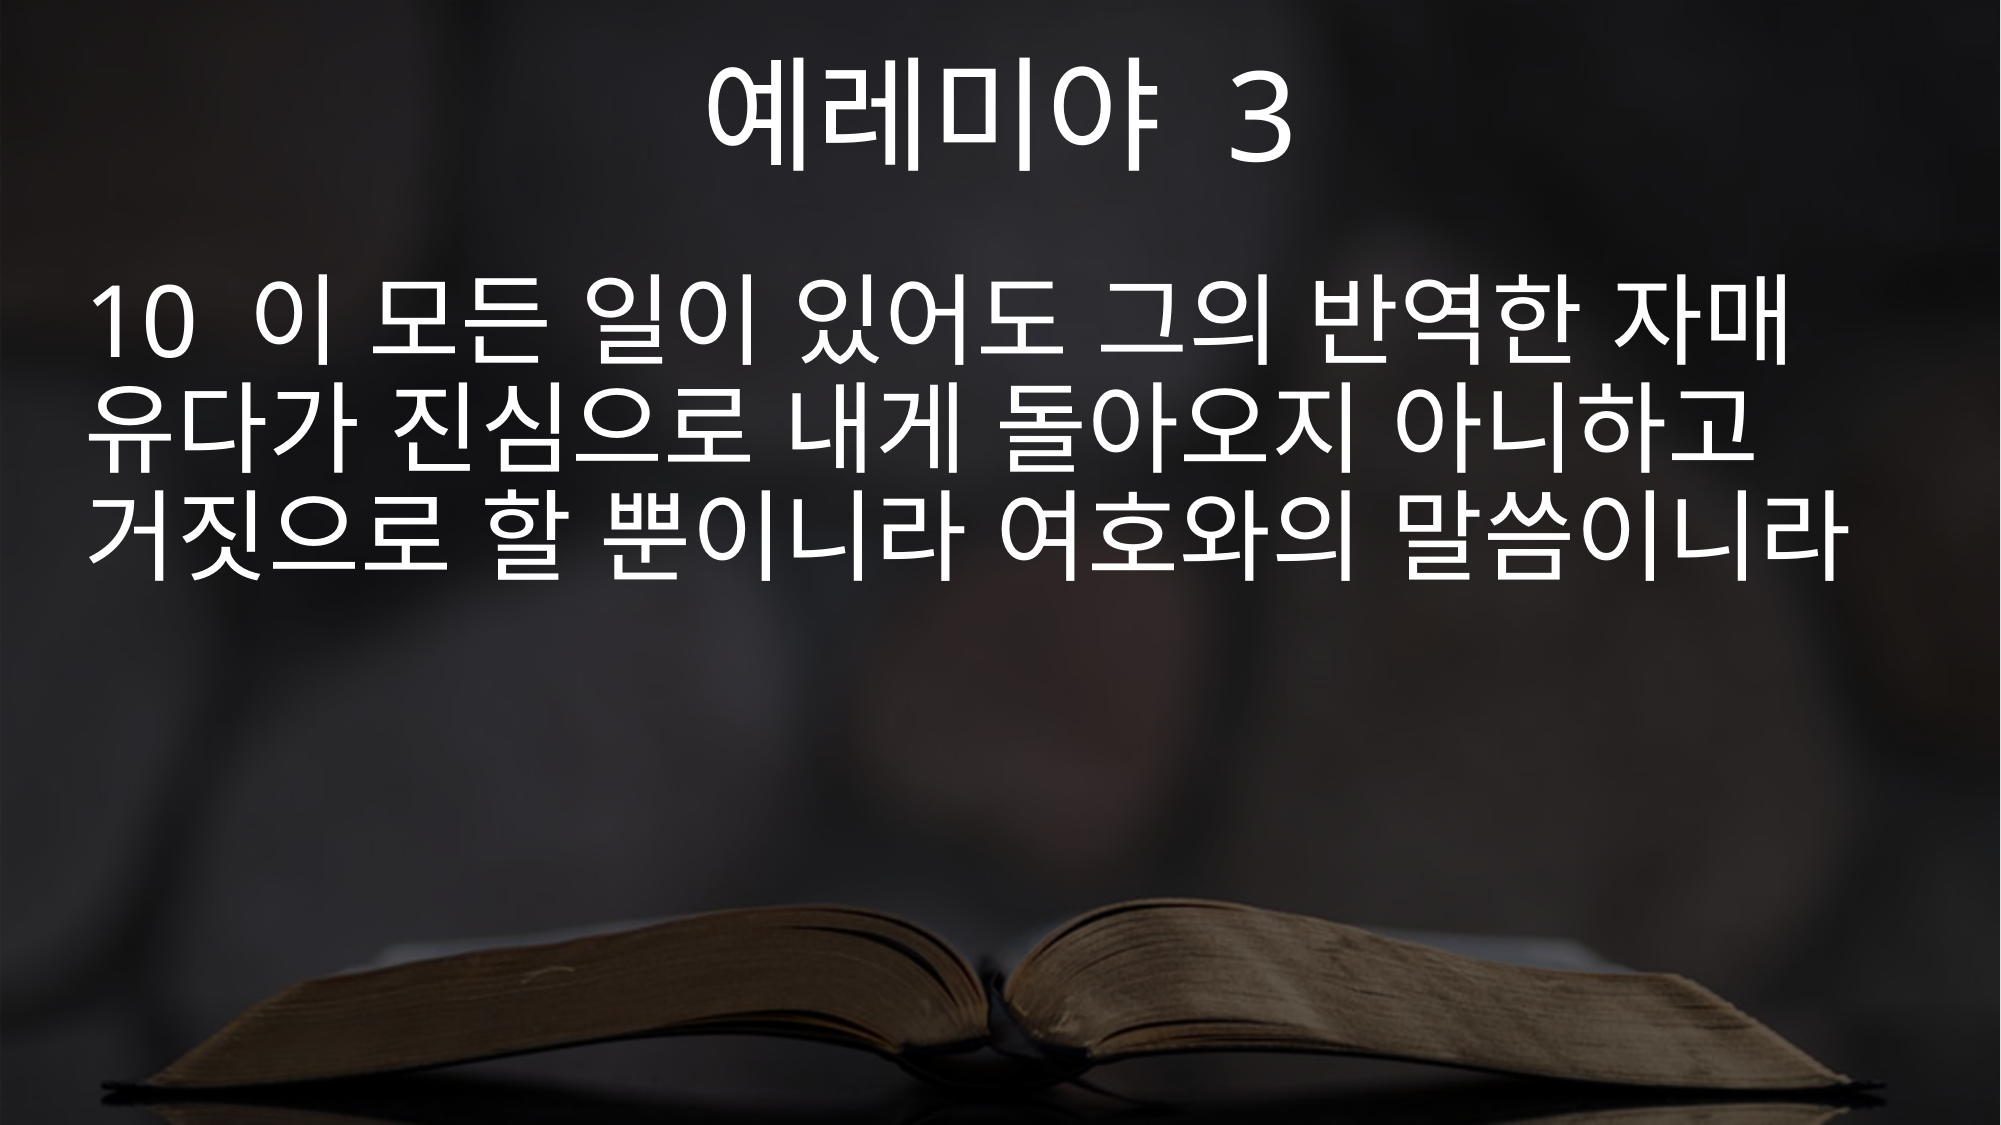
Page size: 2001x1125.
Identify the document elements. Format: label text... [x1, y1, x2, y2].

picture [0, 0, 2001, 1125]
footer 예레미야 3 [0, 32, 2000, 192]
list 10 이 모든 일이 있어도 그의 반역한 자매 유다가 진심으로 내게 돌아오지 아니하고 거짓으로 할 뿐이니라 여호와의 말씀이니라 [69, 263, 1953, 423]
